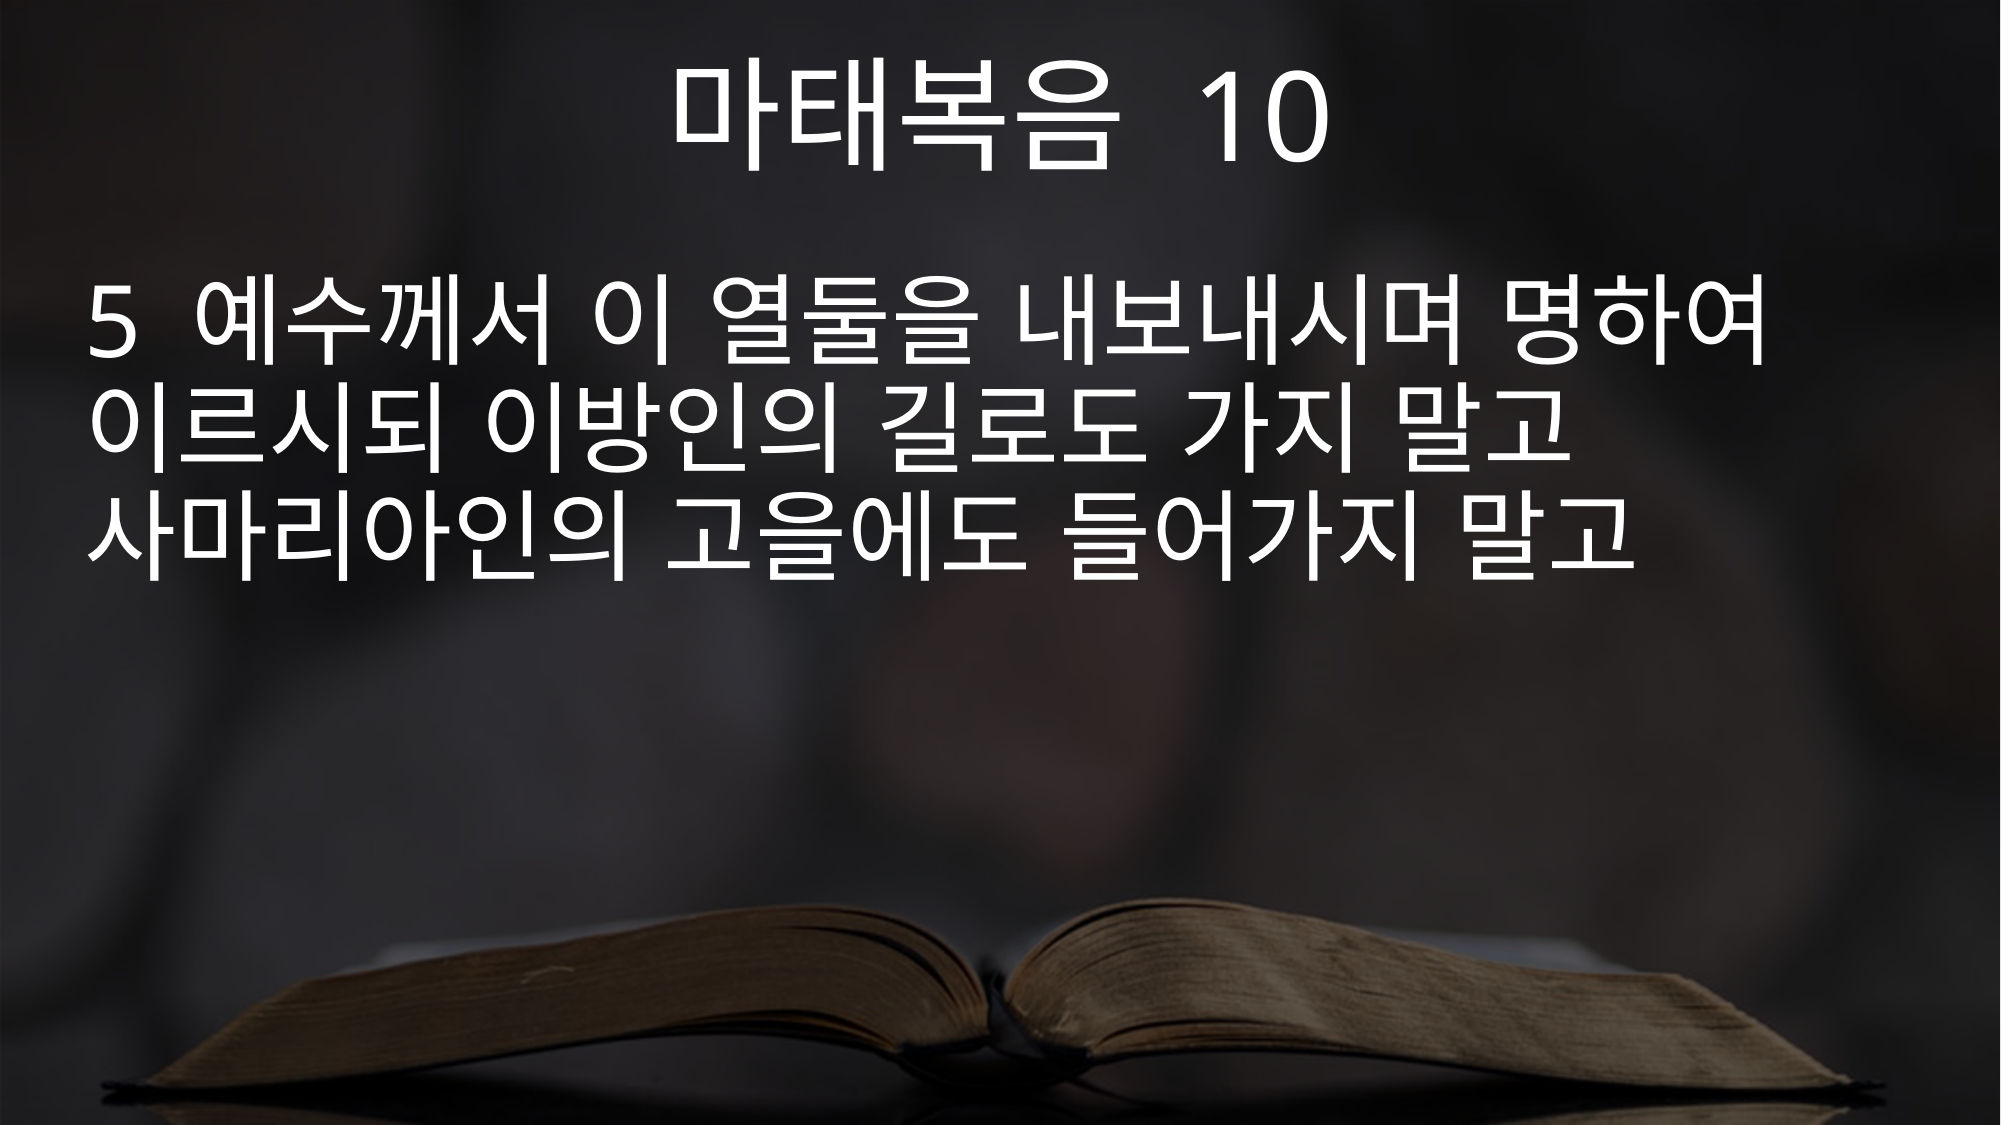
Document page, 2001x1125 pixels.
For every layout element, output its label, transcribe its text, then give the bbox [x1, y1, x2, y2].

footer 마태복음 10 [0, 32, 2000, 192]
picture [0, 0, 2001, 1125]
list 5 예수께서 이 열둘을 내보내시며 명하여 이르시되 이방인의 길로도 가지 말고 사마리아인의 고을에도 들어가지 말고 [69, 263, 1953, 423]
